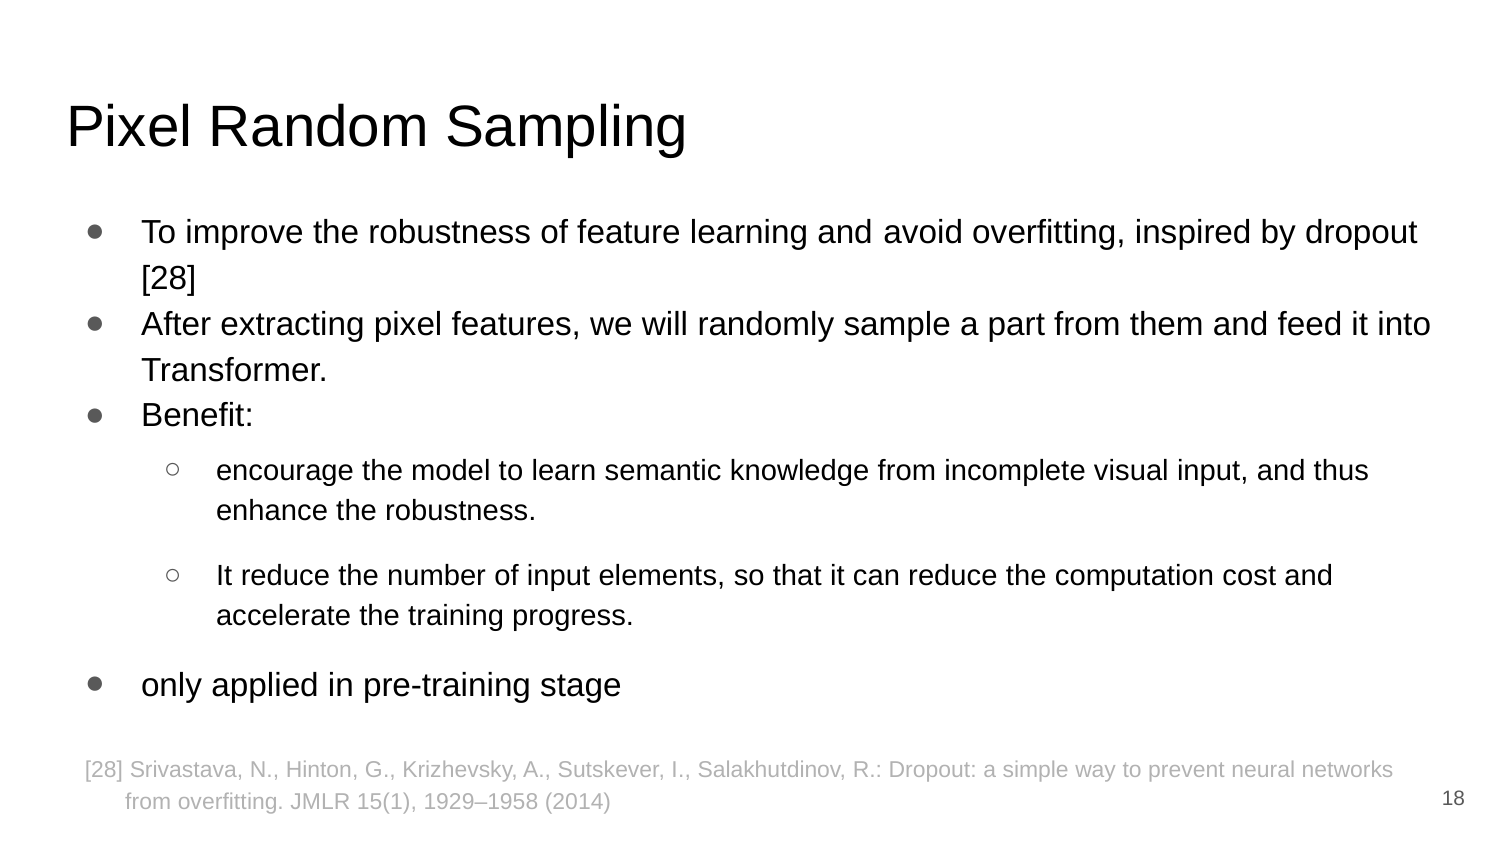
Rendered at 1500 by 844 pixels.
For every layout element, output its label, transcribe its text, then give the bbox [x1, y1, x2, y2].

slide_number 18 [1437, 764, 1480, 830]
title Pixel Random Sampling [51, 72, 1449, 167]
text_box [28] Srivastava, N., Hinton, G., Krizhevsky, A., Sutskever, I., Salakhutdinov, R.: Dropout: a simple way to prevent neural networks from overfitting. JMLR 15(1), 1929–1958 (2014) [51, 735, 1437, 830]
list To improve the robustness of feature learning and avoid overfitting, inspired by dropout [28] After extracting pixel features, we will randomly sample a part from them and feed it into Transformer. Benefit: encourage the model to learn semantic knowledge from incomplete visual input, and thus enhance the robustness. It reduce the number of input elements, so that it can reduce the computation cost and accelerate the training progress. only applied in pre-training stage [51, 189, 1449, 750]
